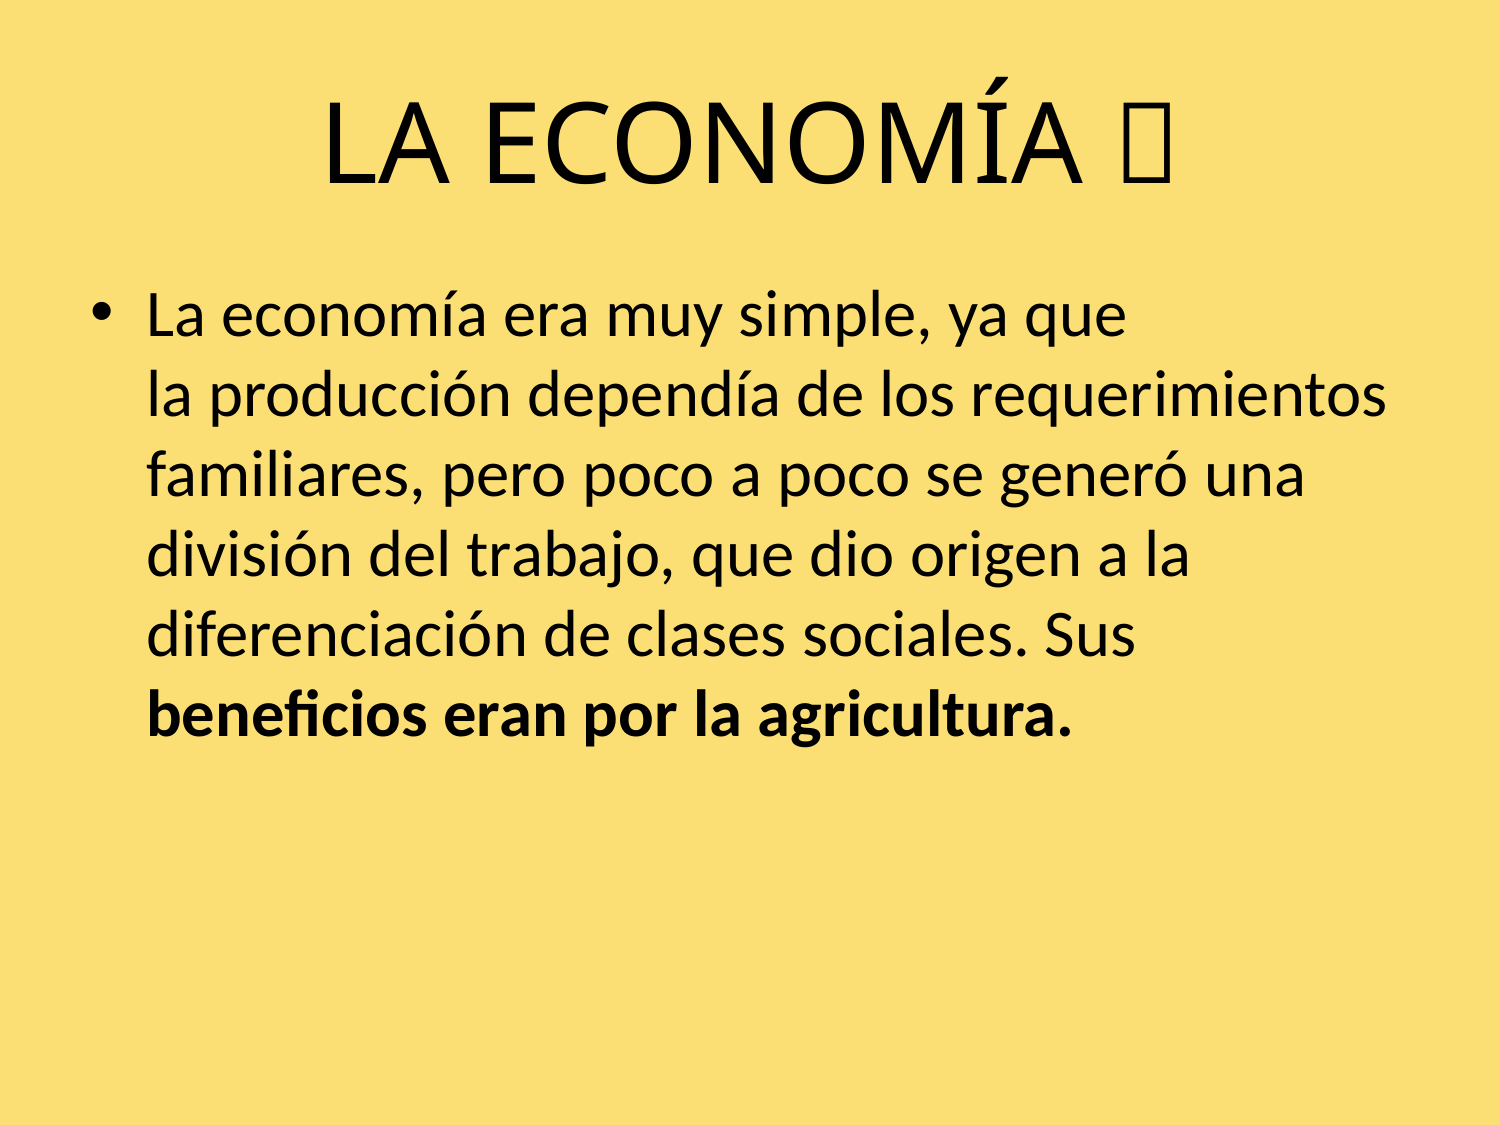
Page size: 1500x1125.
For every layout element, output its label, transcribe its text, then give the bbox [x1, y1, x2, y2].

title LA ECONOMÍA  [75, 45, 1425, 233]
list La economía era muy simple, ya que la producción dependía de los requerimientos familiares, pero poco a poco se generó una división del trabajo, que dio origen a la diferenciación de clases sociales. Sus beneficios eran por la agricultura. [75, 262, 1425, 1005]
